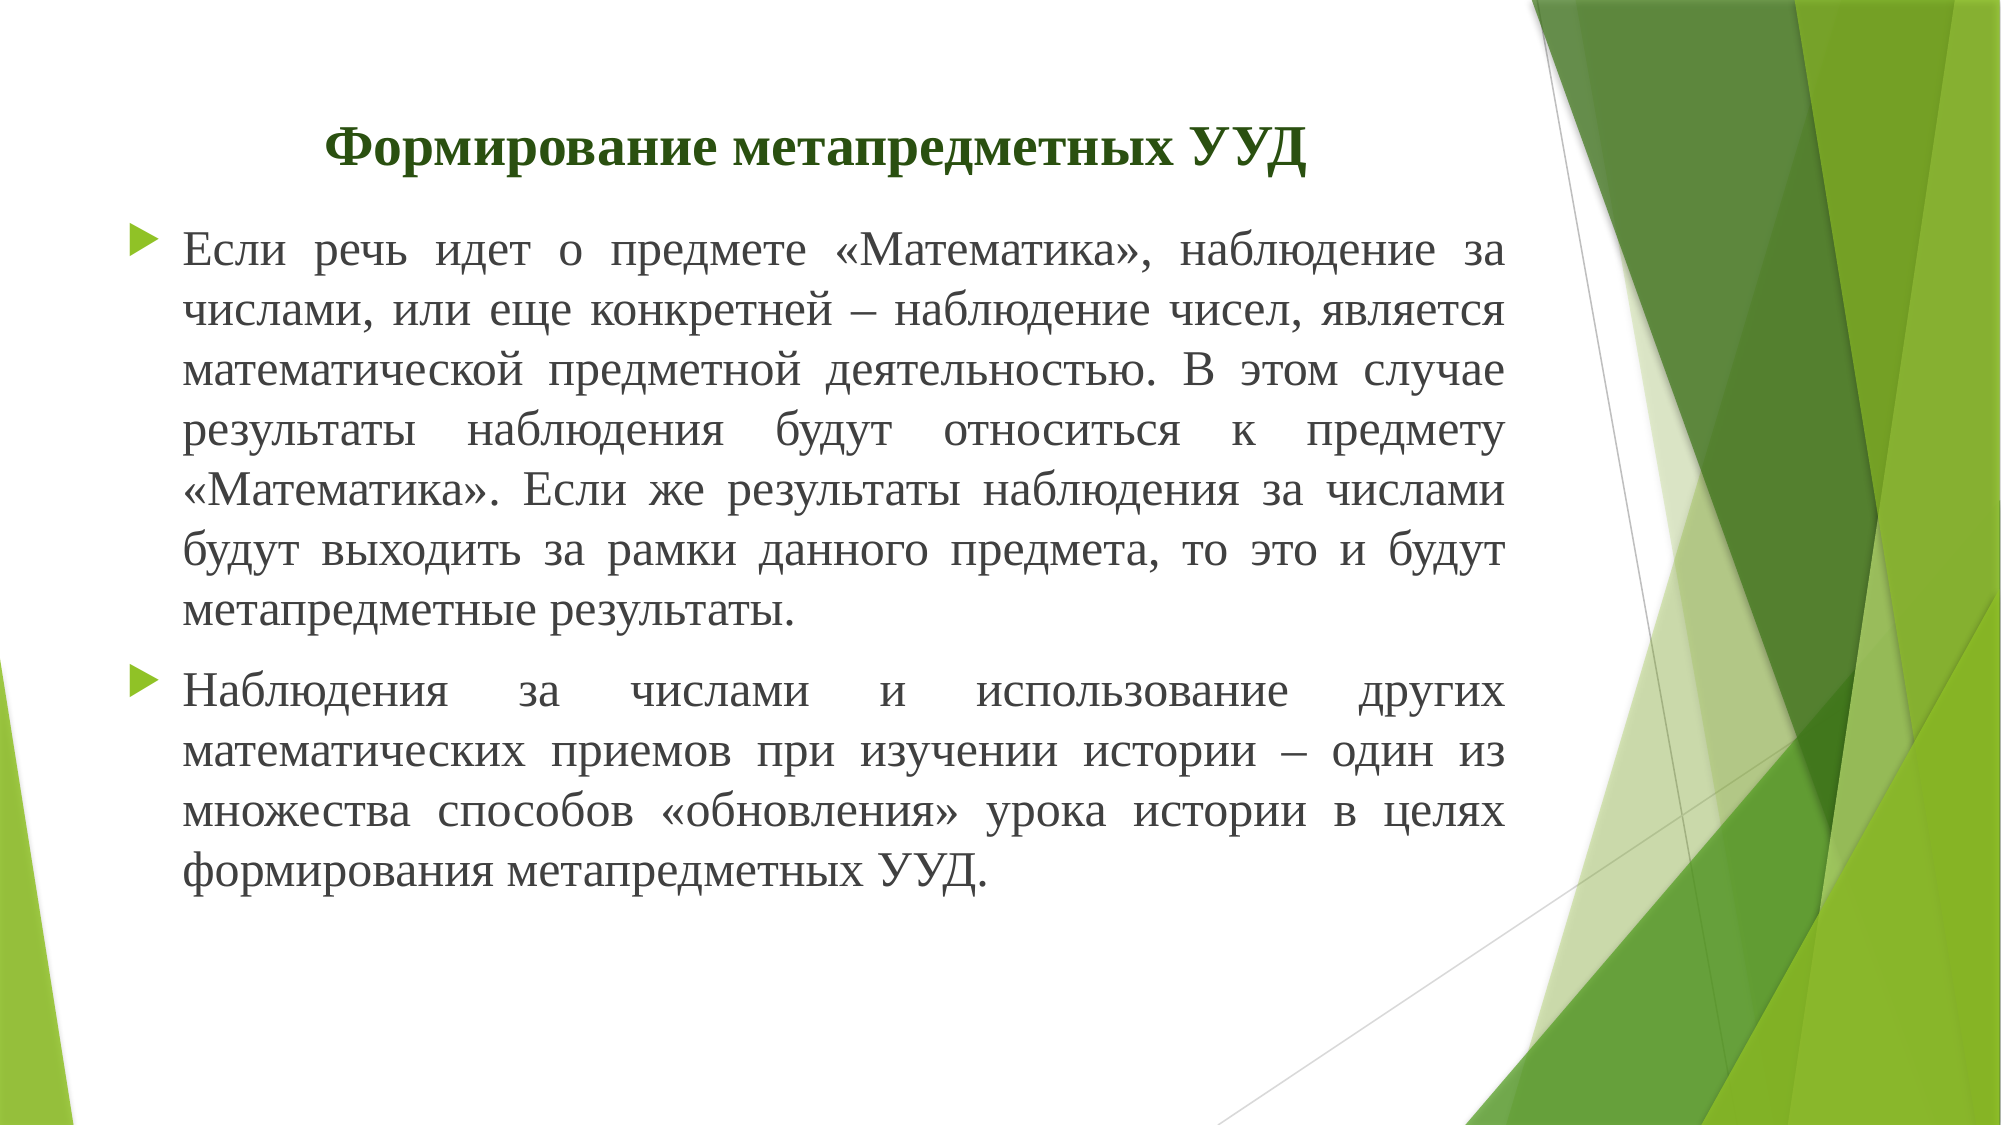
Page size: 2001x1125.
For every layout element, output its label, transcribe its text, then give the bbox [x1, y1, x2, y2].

list Если речь идет о предмете «Математика», наблюдение за числами, или еще конкретней – наблюдение чисел, является математической предметной деятельностью. В этом случае результаты наблюдения будут относиться к предмету «Математика». Если же результаты наблюдения за числами будут выходить за рамки данного предмета, то это и будут метапредметные результаты. Наблюдения за числами и использование других математических приемов при изучении истории – один из множества способов «обновления» урока истории в целях формирования метапредметных УУД. [111, 207, 1522, 992]
title Формирование метапредметных УУД [111, 99, 1522, 185]
